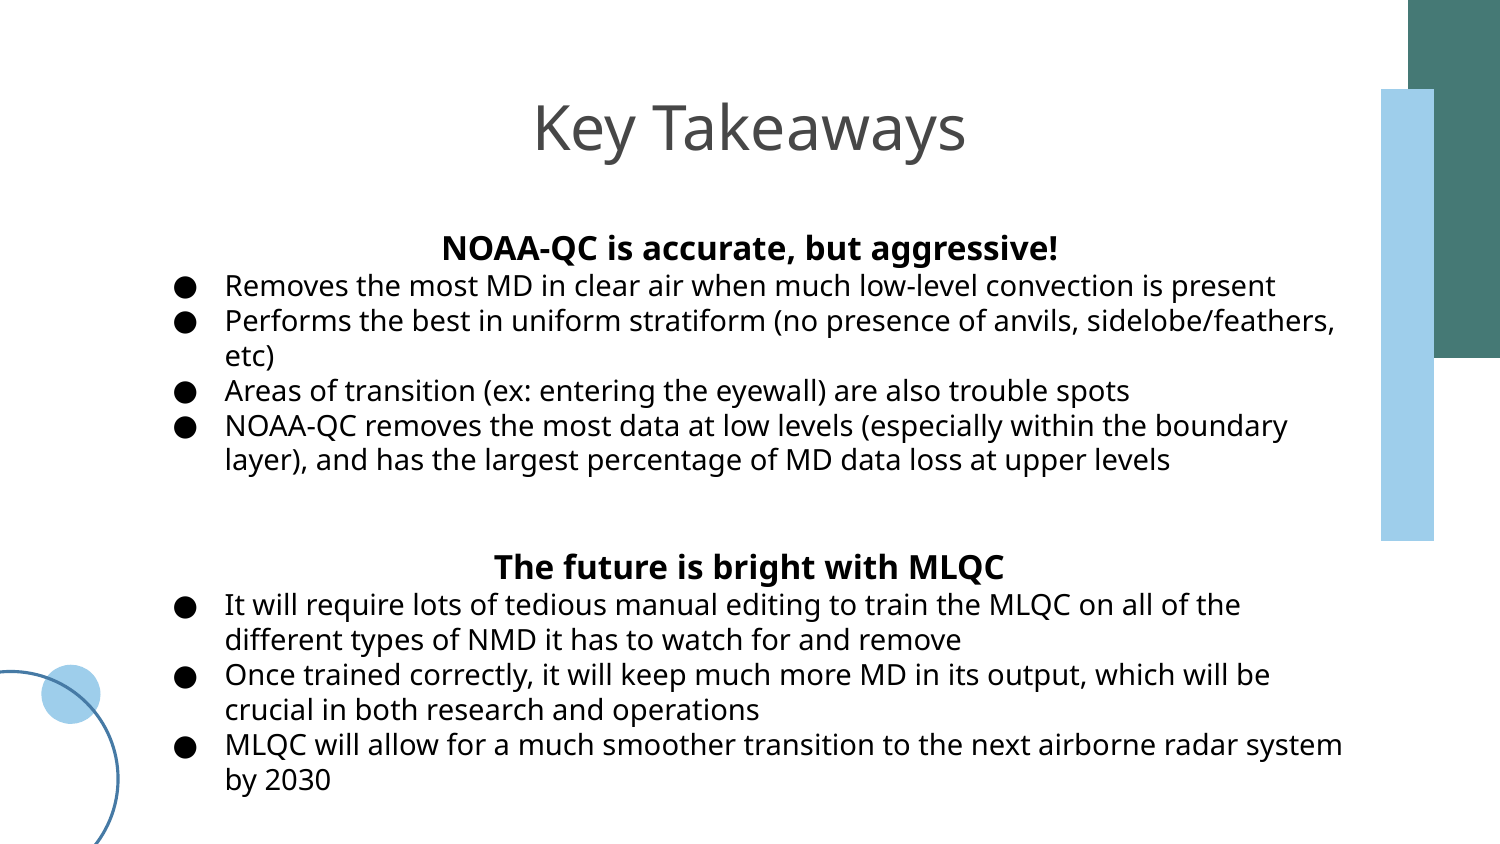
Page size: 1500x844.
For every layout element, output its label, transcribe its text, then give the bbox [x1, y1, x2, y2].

text_box NOAA-QC is accurate, but aggressive! Removes the most MD in clear air when much low-level convection is present Performs the best in uniform stratiform (no presence of anvils, sidelobe/feathers, etc) Areas of transition (ex: entering the eyewall) are also trouble spots NOAA-QC removes the most data at low levels (especially within the boundary layer), and has the largest percentage of MD data loss at upper levels The future is bright with MLQC It will require lots of tedious manual editing to train the MLQC on all of the different types of NMD it has to watch for and remove Once trained correctly, it will keep much more MD in its output, which will be crucial in both research and operations MLQC will allow for a much smoother transition to the next airborne radar system by 2030 [134, 212, 1366, 812]
title Key Takeaways [118, 72, 1382, 167]
